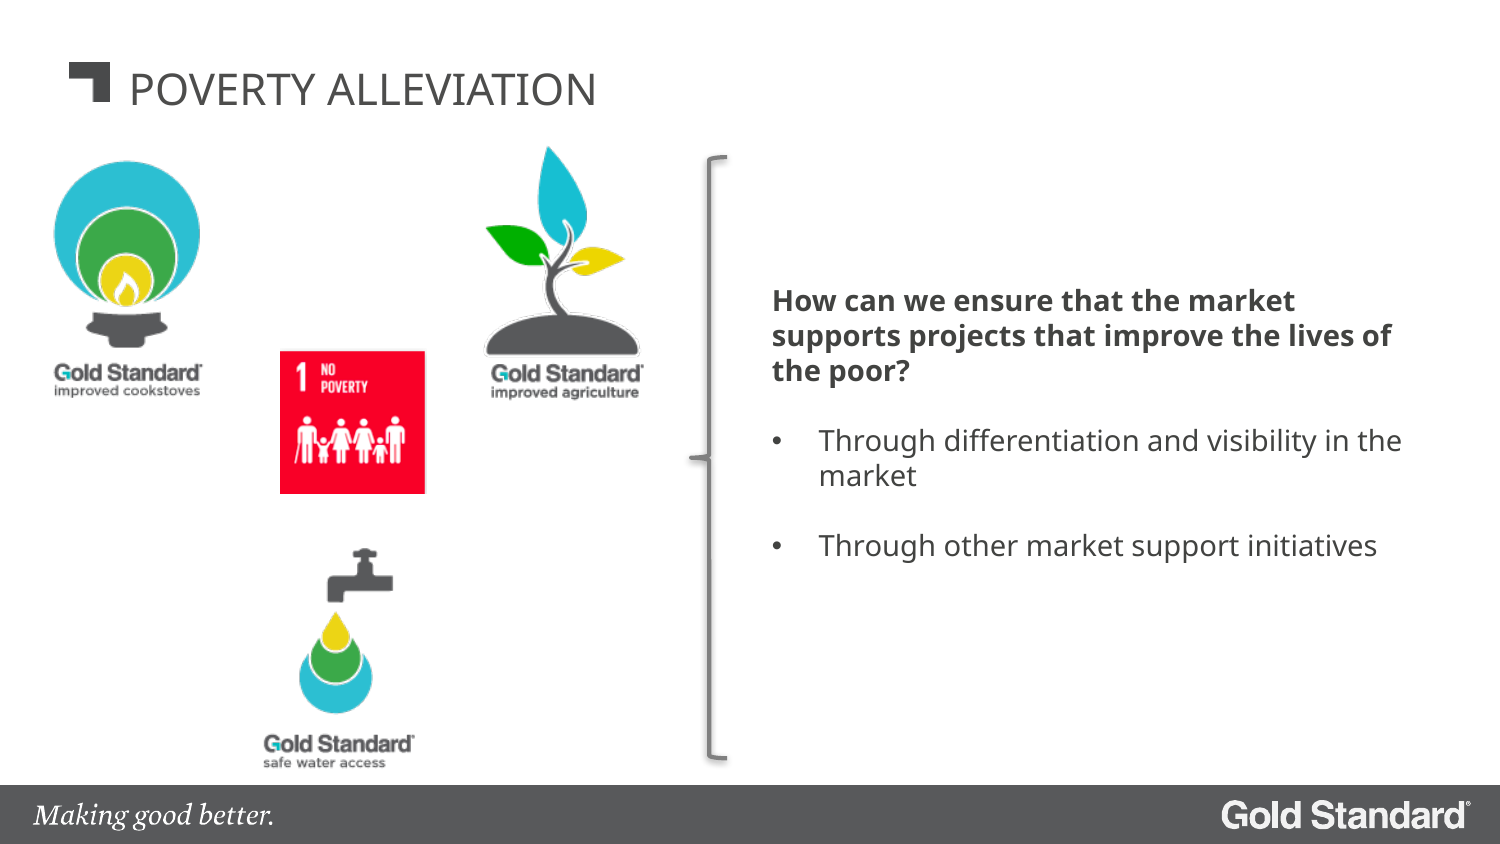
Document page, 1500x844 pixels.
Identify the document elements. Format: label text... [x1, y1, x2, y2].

picture [221, 348, 449, 802]
picture [441, 121, 676, 430]
text_box [689, 154, 728, 761]
picture [69, 62, 110, 102]
text_box How can we ensure that the market supports projects that improve the lives of the poor? Through differentiation and visibility in the market Through other market support initiatives [757, 275, 1447, 645]
picture [19, 121, 232, 430]
title POVERTY ALLEVIATION [113, 53, 1401, 122]
